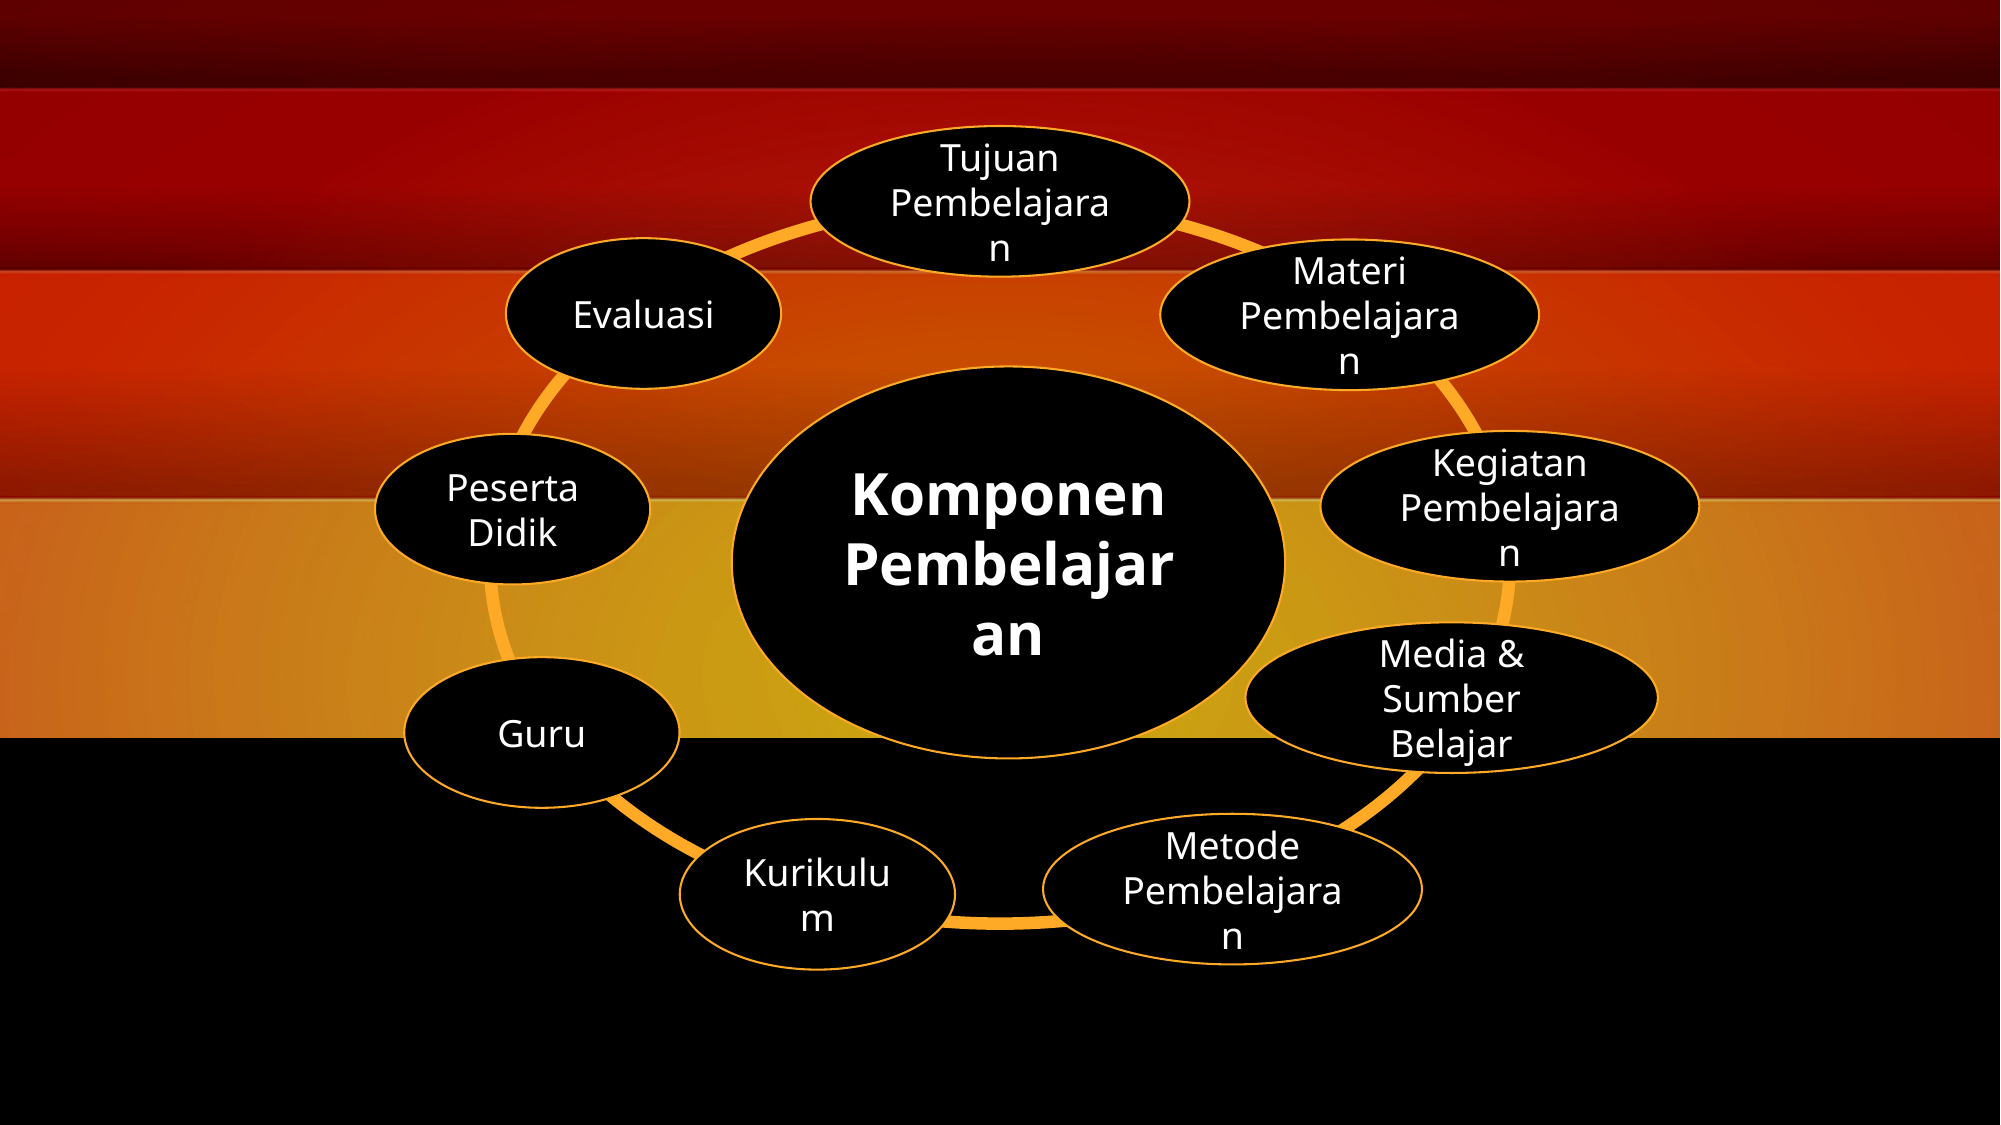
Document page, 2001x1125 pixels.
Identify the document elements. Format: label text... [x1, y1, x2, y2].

text_box Evaluasi [504, 237, 783, 390]
text_box Kegiatan Pembelajaran [1319, 429, 1701, 583]
text_box Media & Sumber Belajar [1244, 621, 1659, 775]
text_box Tujuan Pembelajaran [809, 124, 1191, 278]
text_box Guru [403, 656, 681, 809]
text_box Komponen Pembelajaran [730, 365, 1287, 760]
text_box Materi Pembelajaran [1159, 238, 1541, 392]
text_box Komponen Pembelajaran [490, 224, 1511, 925]
picture [0, 0, 2000, 738]
text_box Peserta Didik [373, 432, 652, 586]
text_box Kurikulum [678, 817, 957, 971]
text_box Metode Pembelajaran [1041, 812, 1424, 966]
